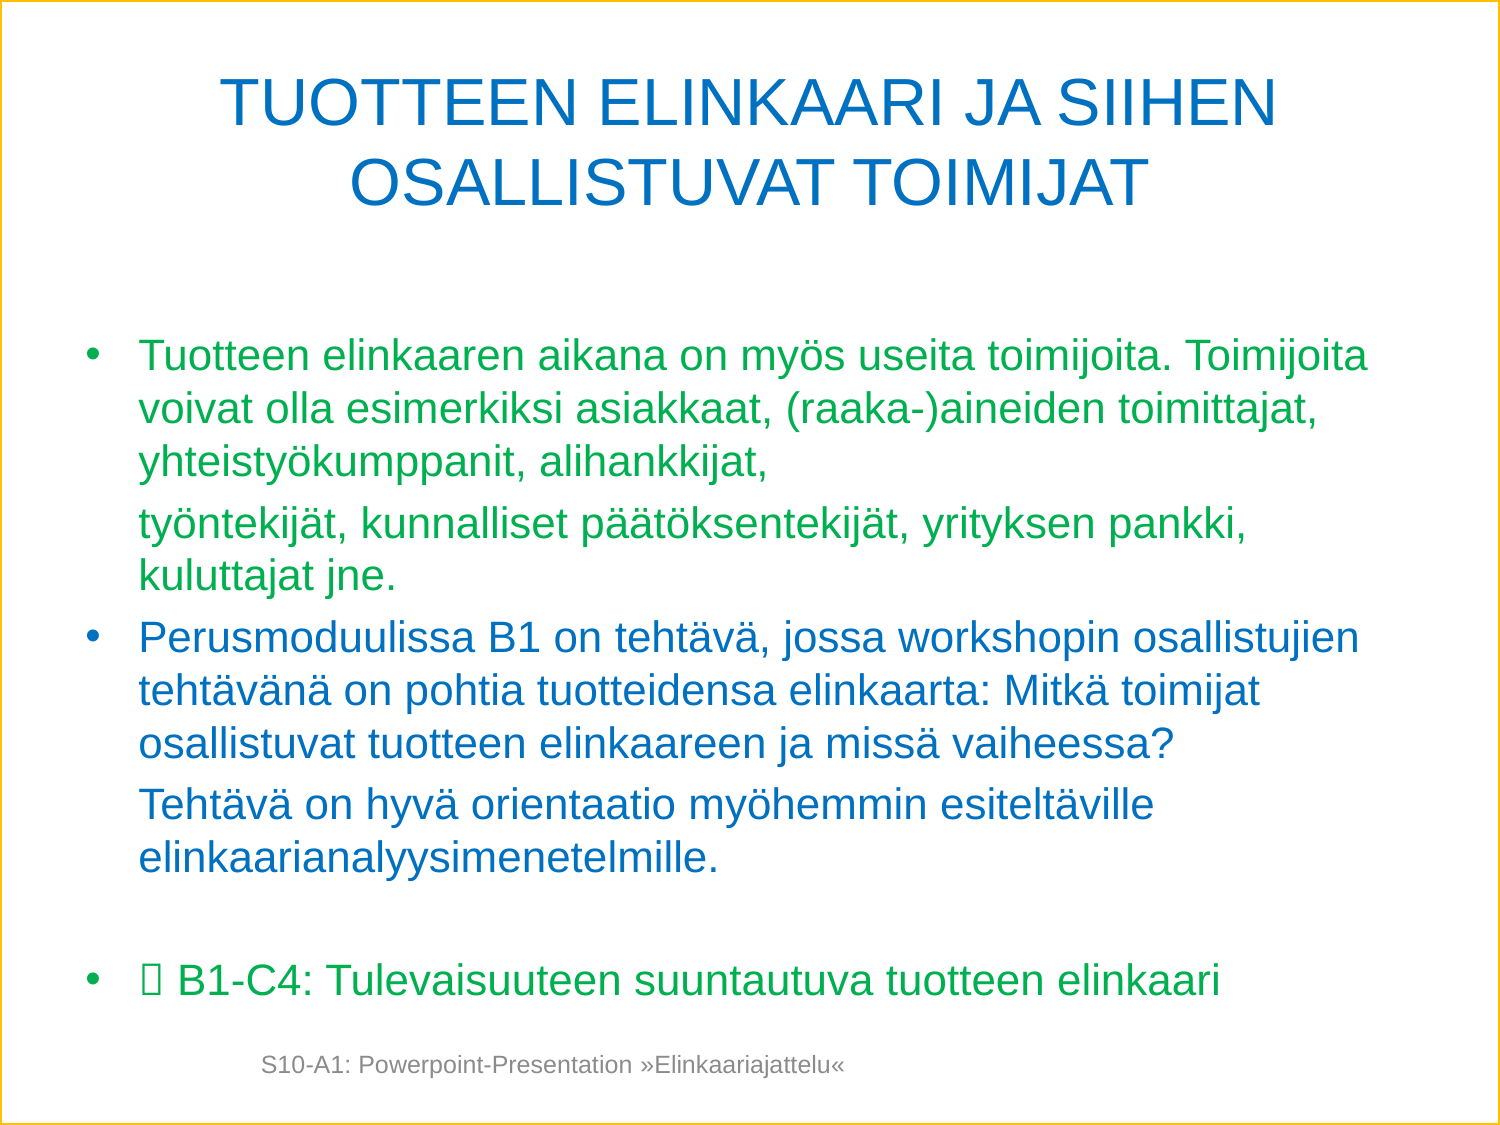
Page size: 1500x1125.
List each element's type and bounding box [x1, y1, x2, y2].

text_box [0, 0, 1500, 1125]
